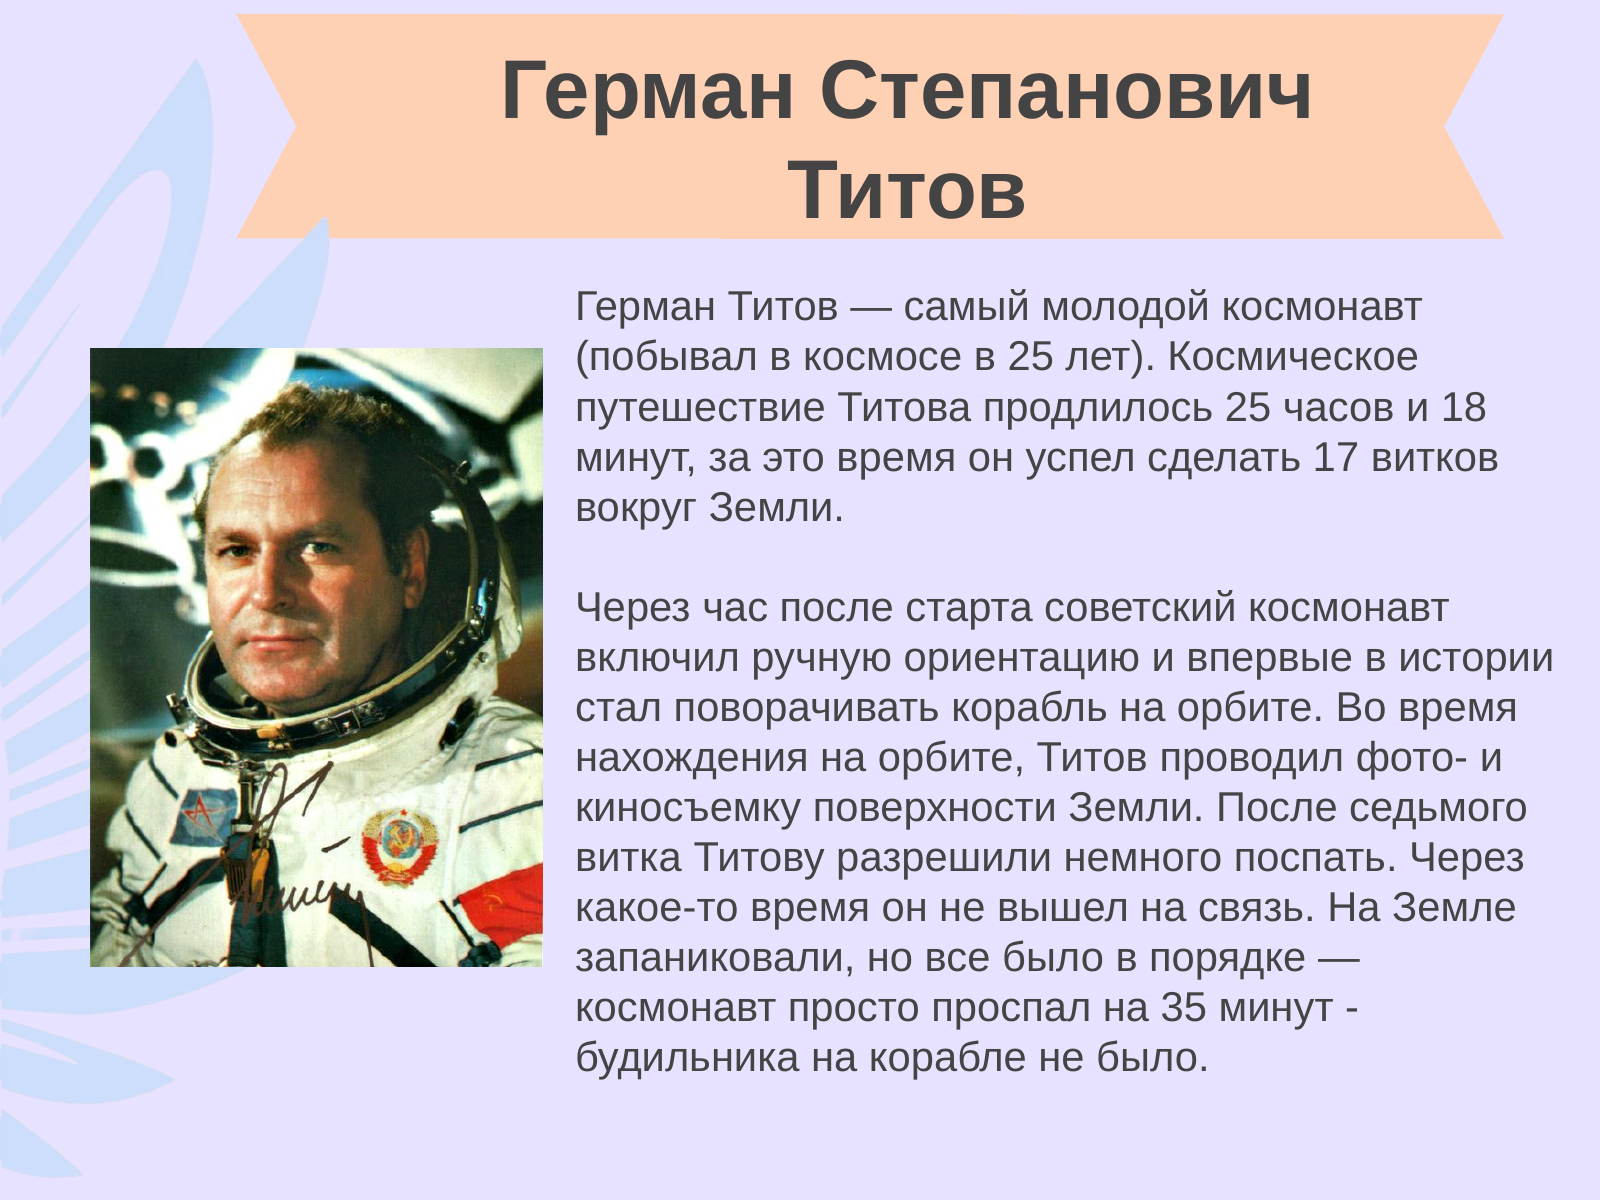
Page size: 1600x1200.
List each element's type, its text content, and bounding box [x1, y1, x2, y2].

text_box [0, 0, 1505, 1200]
title Герман Титов — самый молодой космонавт (побывал в космосе в 25 лет). Космическое путешествие Титова продлилось 25 часов и 18 минут, за это время он успел сделать 17 витков вокруг Земли. Через час после старта советский космонавт включил ручную ориентацию и впервые в истории стал поворачивать корабль на орбите. Во время нахождения на орбите, Титов проводил фото- и киносъемку поверхности Земли. После седьмого витка Титову разрешили немного поспать. Через какое-то время он не вышел на связь. На Земле запаниковали, но все было в порядке — космонавт просто проспал на 35 минут - будильника на корабле не было. [1508, 279, 1563, 1087]
picture [89, 348, 543, 967]
